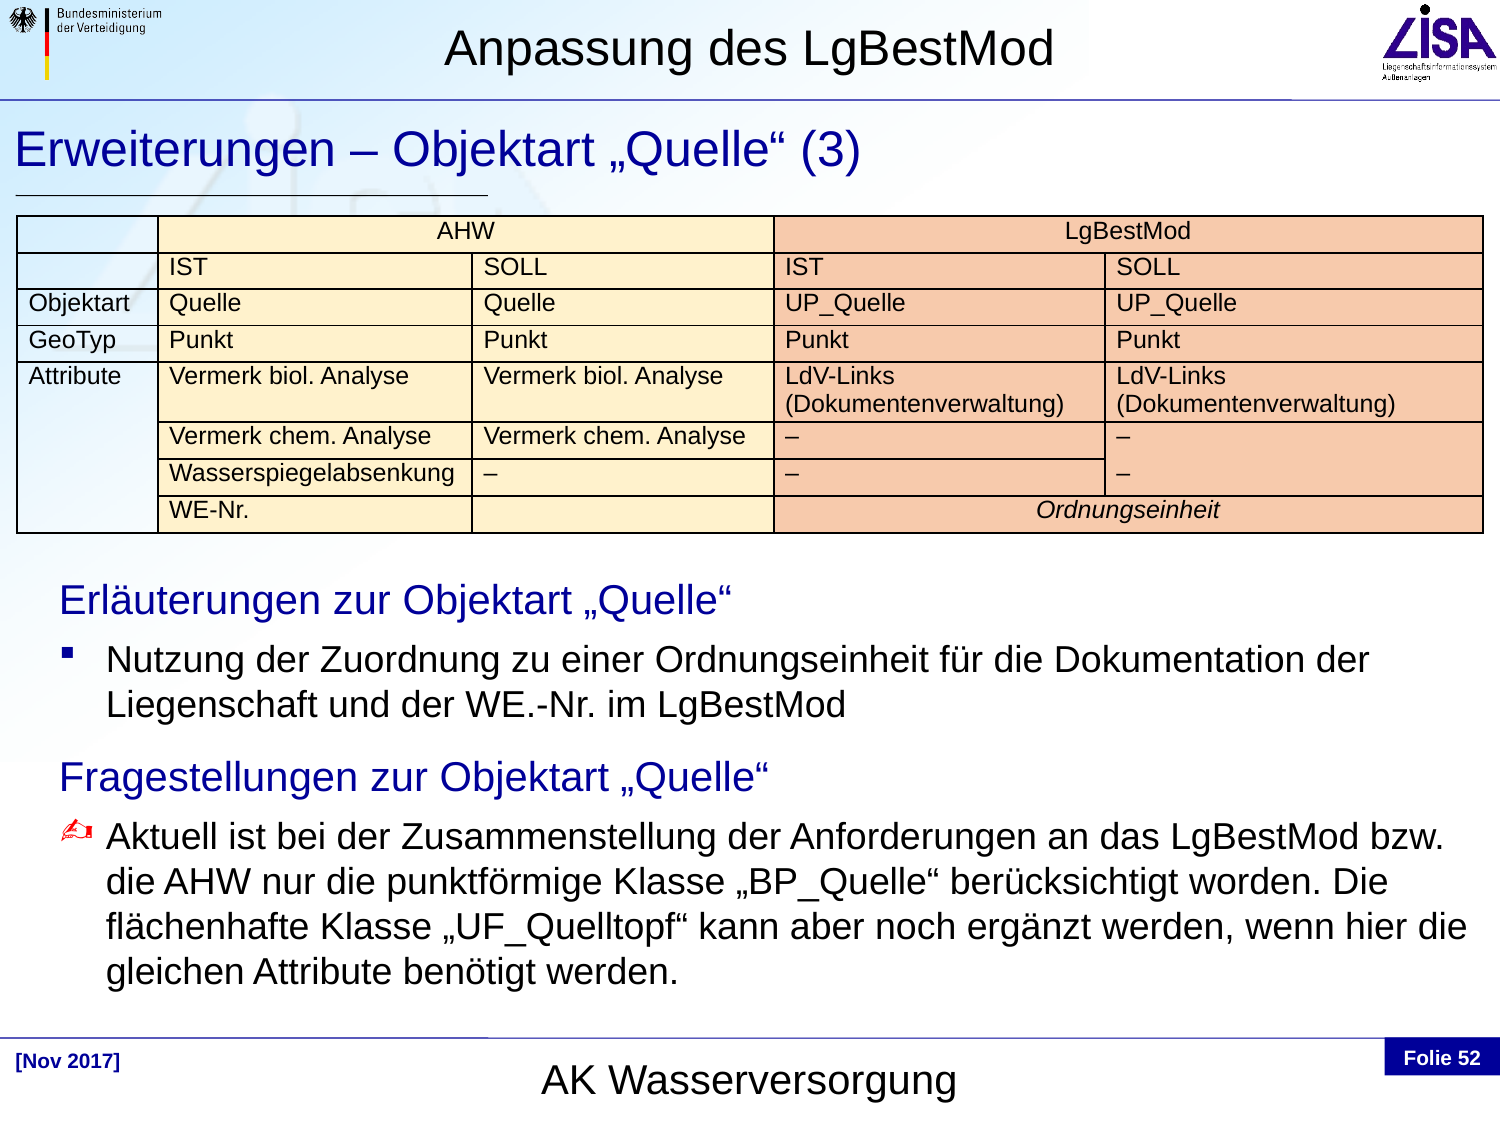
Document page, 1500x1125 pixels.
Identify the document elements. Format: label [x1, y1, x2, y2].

table_cell [473, 290, 773, 325]
table_cell [1106, 290, 1482, 325]
table_cell [775, 460, 1104, 495]
table_cell [775, 423, 1104, 458]
table_cell [473, 497, 773, 532]
table_cell [159, 326, 471, 361]
table_cell [775, 497, 1482, 532]
table_cell [775, 254, 1104, 288]
table_cell [1106, 254, 1482, 288]
table_cell [18, 254, 157, 288]
table_cell [18, 326, 157, 361]
table_cell [159, 497, 471, 532]
table_cell [1106, 326, 1482, 361]
picture [0, 101, 1089, 108]
table_cell [159, 363, 471, 421]
table_header [18, 217, 157, 252]
table_cell [473, 423, 773, 458]
table_cell [473, 254, 773, 288]
table_header [775, 217, 1482, 252]
table_cell [473, 326, 773, 361]
table_cell [159, 460, 471, 495]
table_header [159, 217, 773, 252]
table_cell [18, 363, 157, 532]
table_cell [473, 460, 773, 495]
text_box [0, 108, 1500, 184]
picture [0, 0, 1089, 99]
table_cell [159, 254, 471, 288]
table_cell [159, 423, 471, 458]
table_cell [775, 290, 1104, 325]
table_cell [1106, 363, 1482, 421]
picture [1382, 3, 1497, 83]
picture [0, 184, 1089, 565]
table_cell [159, 290, 471, 325]
table_cell [1106, 423, 1482, 495]
text_box [0, 565, 1500, 1000]
table_cell [18, 290, 157, 325]
table_cell [775, 326, 1104, 361]
table_cell [775, 363, 1104, 421]
table_cell [473, 363, 773, 421]
